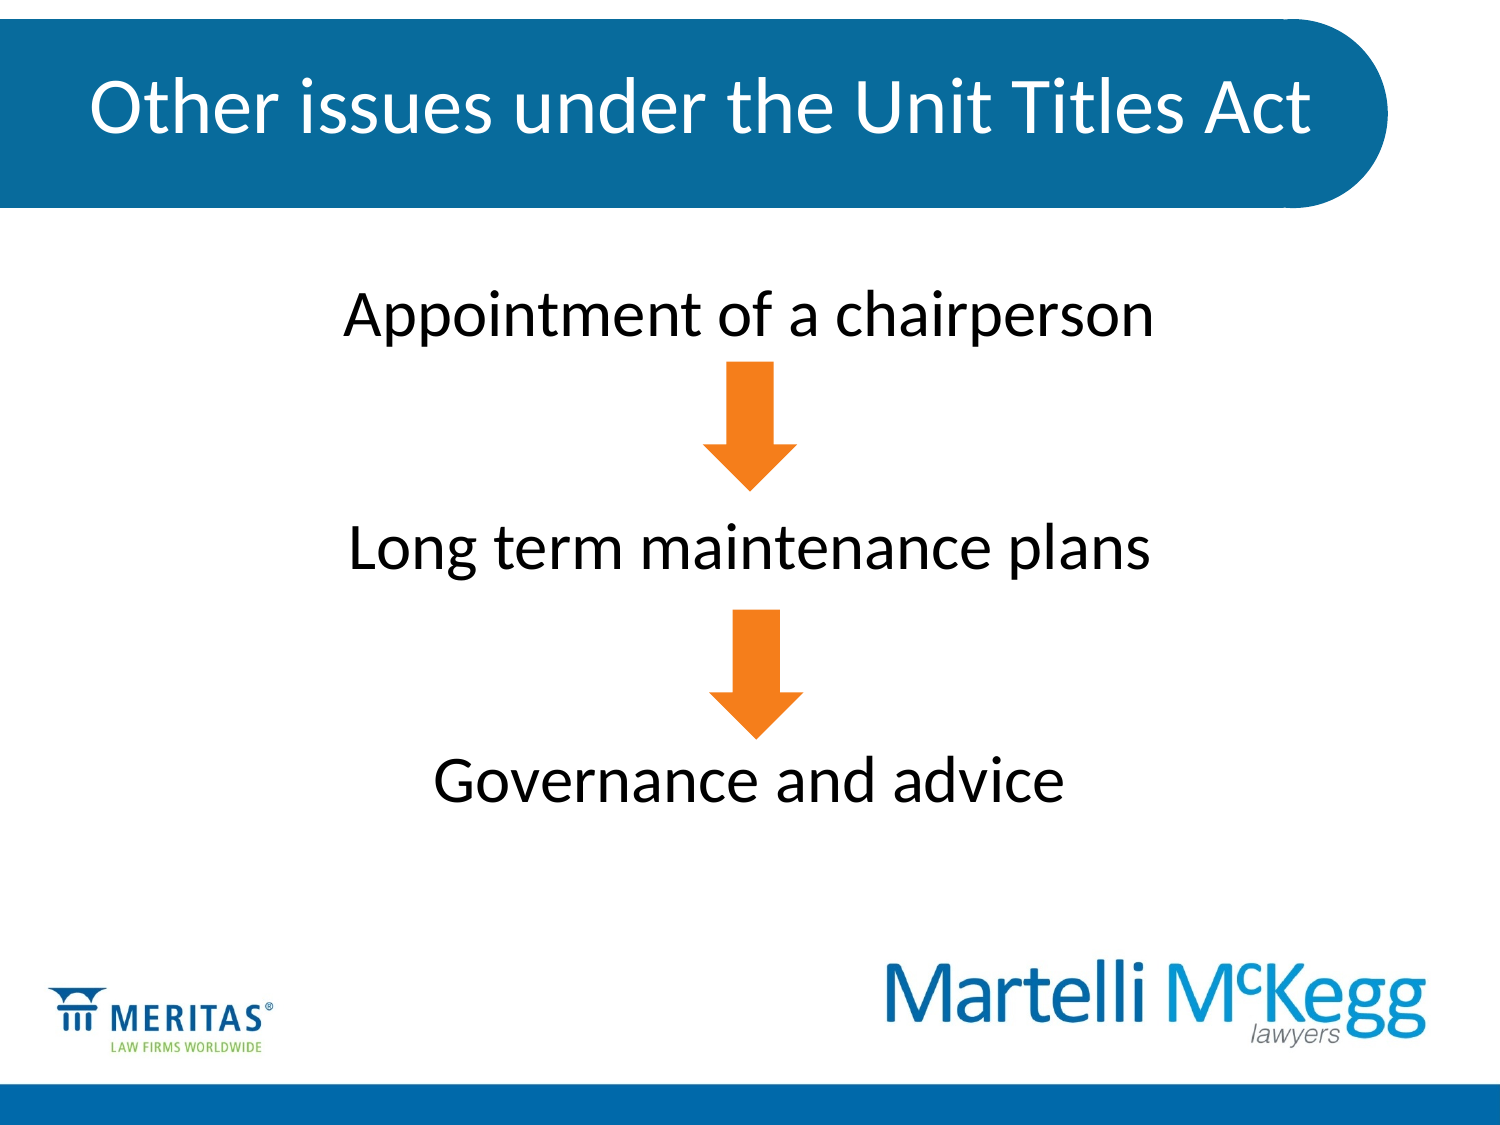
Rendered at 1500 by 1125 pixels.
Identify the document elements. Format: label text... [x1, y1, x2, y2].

title Other issues under the Unit Titles Act [75, 45, 1425, 233]
list Appointment of a chairperson Long term maintenance plans Governance and advice [75, 262, 1425, 1005]
text_box [709, 609, 804, 740]
text_box [702, 361, 798, 492]
picture [0, 0, 1500, 1125]
